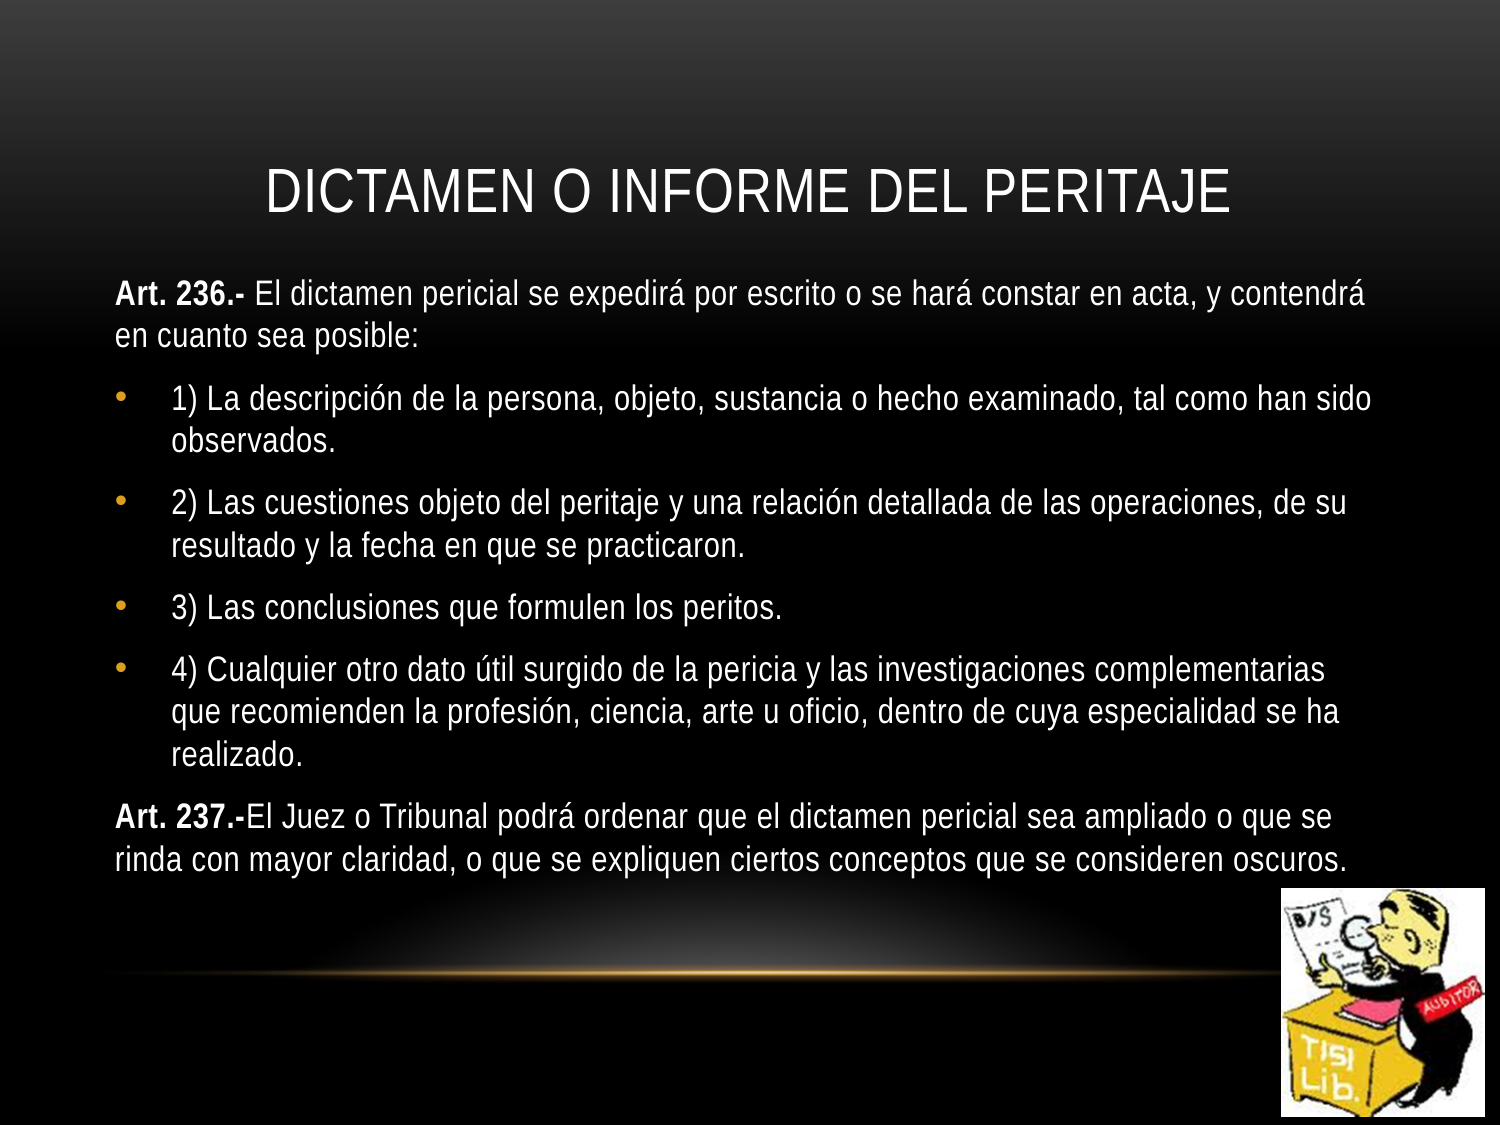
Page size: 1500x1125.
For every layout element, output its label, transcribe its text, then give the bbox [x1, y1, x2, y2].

list Art. 236.- El dictamen pericial se expedirá por escrito o se hará constar en acta, y contendrá en cuanto sea posible: 1) La descripción de la persona, objeto, sustancia o hecho examinado, tal como han sido observados. 2) Las cuestiones objeto del peritaje y una relación detallada de las operaciones, de su resultado y la fecha en que se practicaron. 3) Las conclusiones que formulen los peritos. 4) Cualquier otro dato útil surgido de la pericia y las investigaciones complementarias que recomienden la profesión, ciencia, arte u oficio, dentro de cuya especialidad se ha realizado. Art. 237.-El Juez o Tribunal podrá ordenar que el dictamen pericial sea ampliado o que se rinda con mayor claridad, o que se expliquen ciertos conceptos que se consideren oscuros. [99, 262, 1400, 938]
picture [0, 0, 1500, 1125]
title Dictamen o informe del peritaje [99, 45, 1400, 233]
